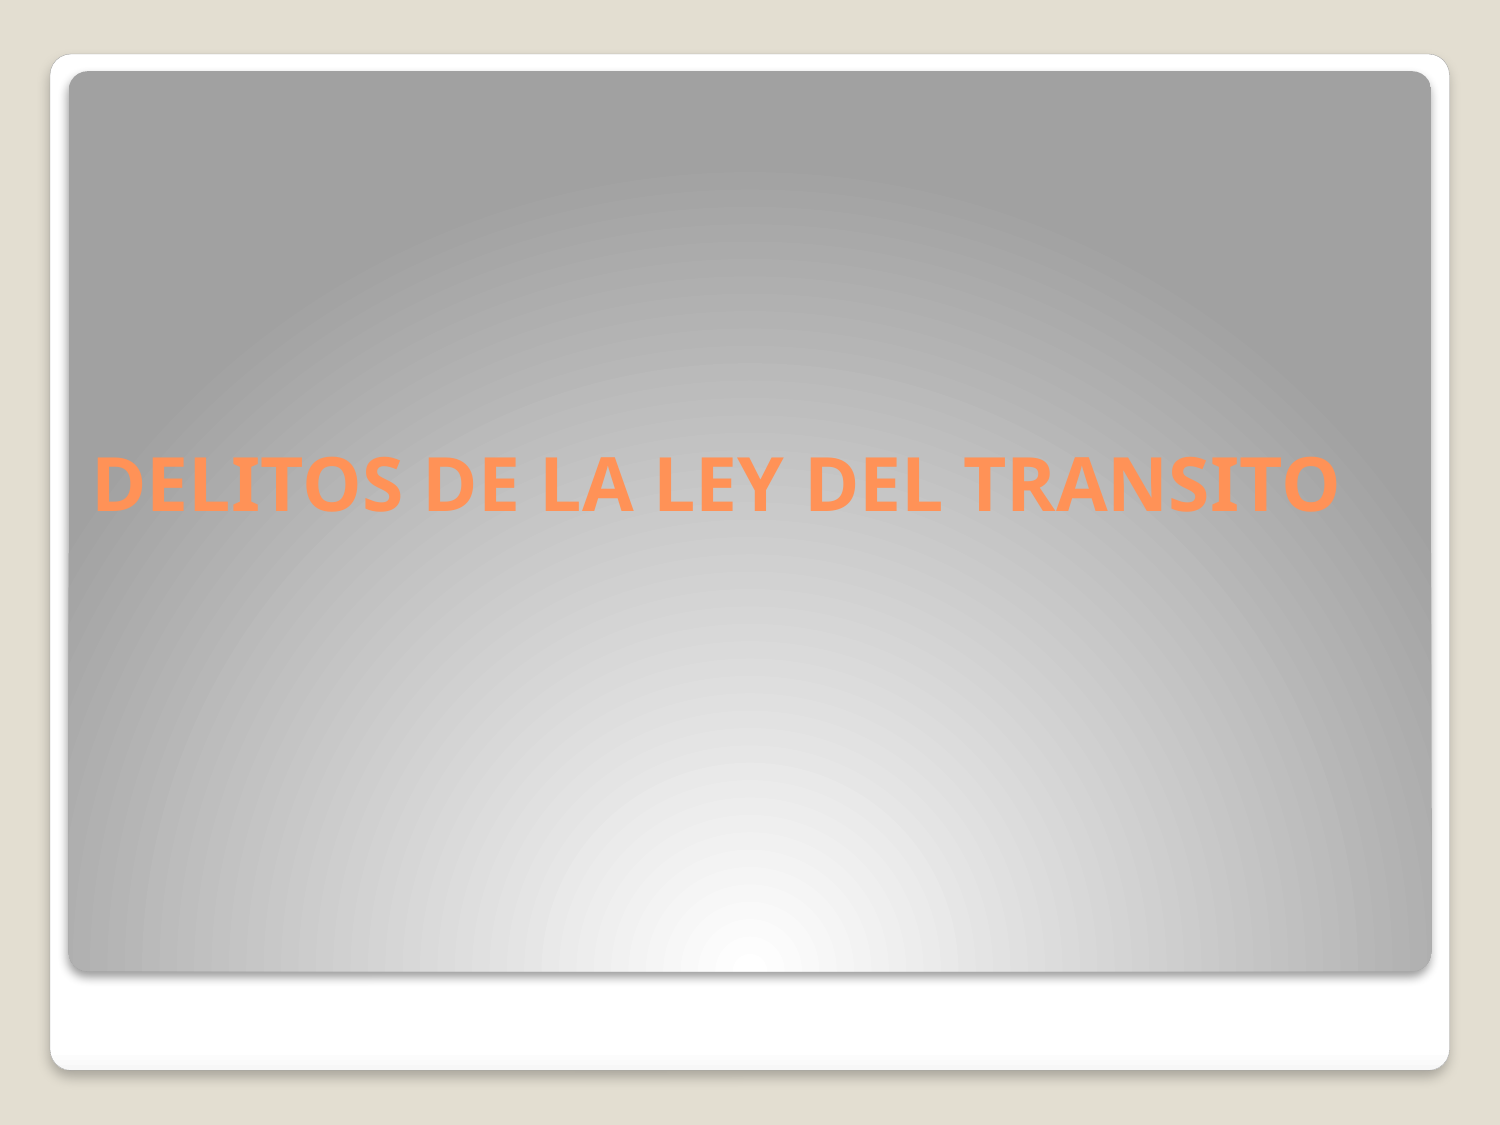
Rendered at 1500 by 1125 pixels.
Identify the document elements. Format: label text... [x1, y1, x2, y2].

title DELITOS DE LA LEY DEL TRANSITO [76, 361, 1420, 535]
